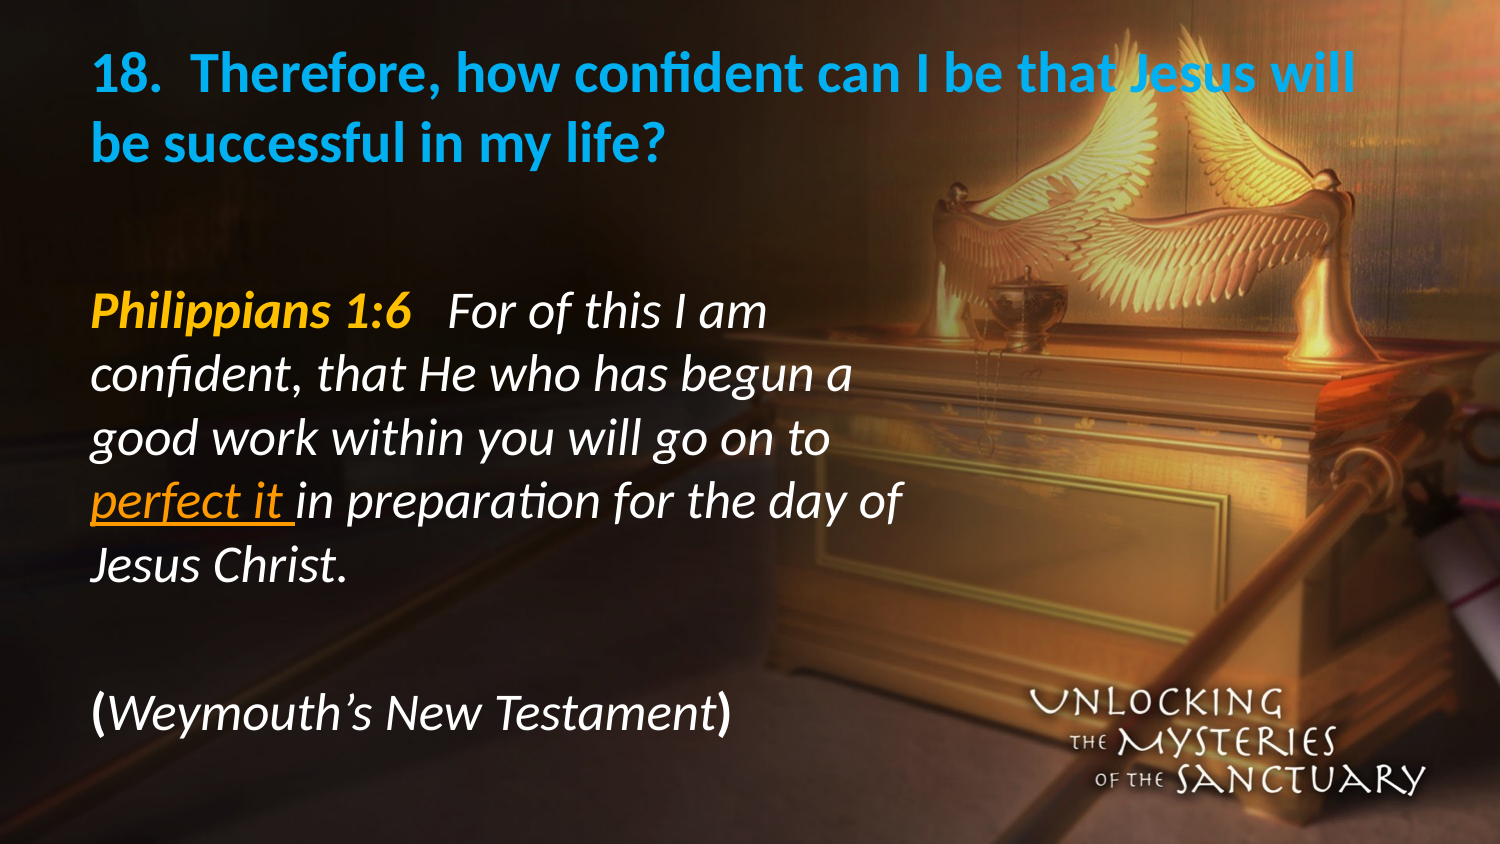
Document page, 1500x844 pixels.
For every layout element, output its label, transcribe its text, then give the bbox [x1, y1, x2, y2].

list Philippians 1:6 For of this I am confident, that He who has begun a good work within you will go on to perfect it in preparation for the day of Jesus Christ. (Weymouth’s New Testament) [75, 267, 962, 754]
title 18. Therefore, how confident can I be that Jesus will be successful in my life? [75, 33, 1425, 175]
picture [0, 0, 1500, 844]
